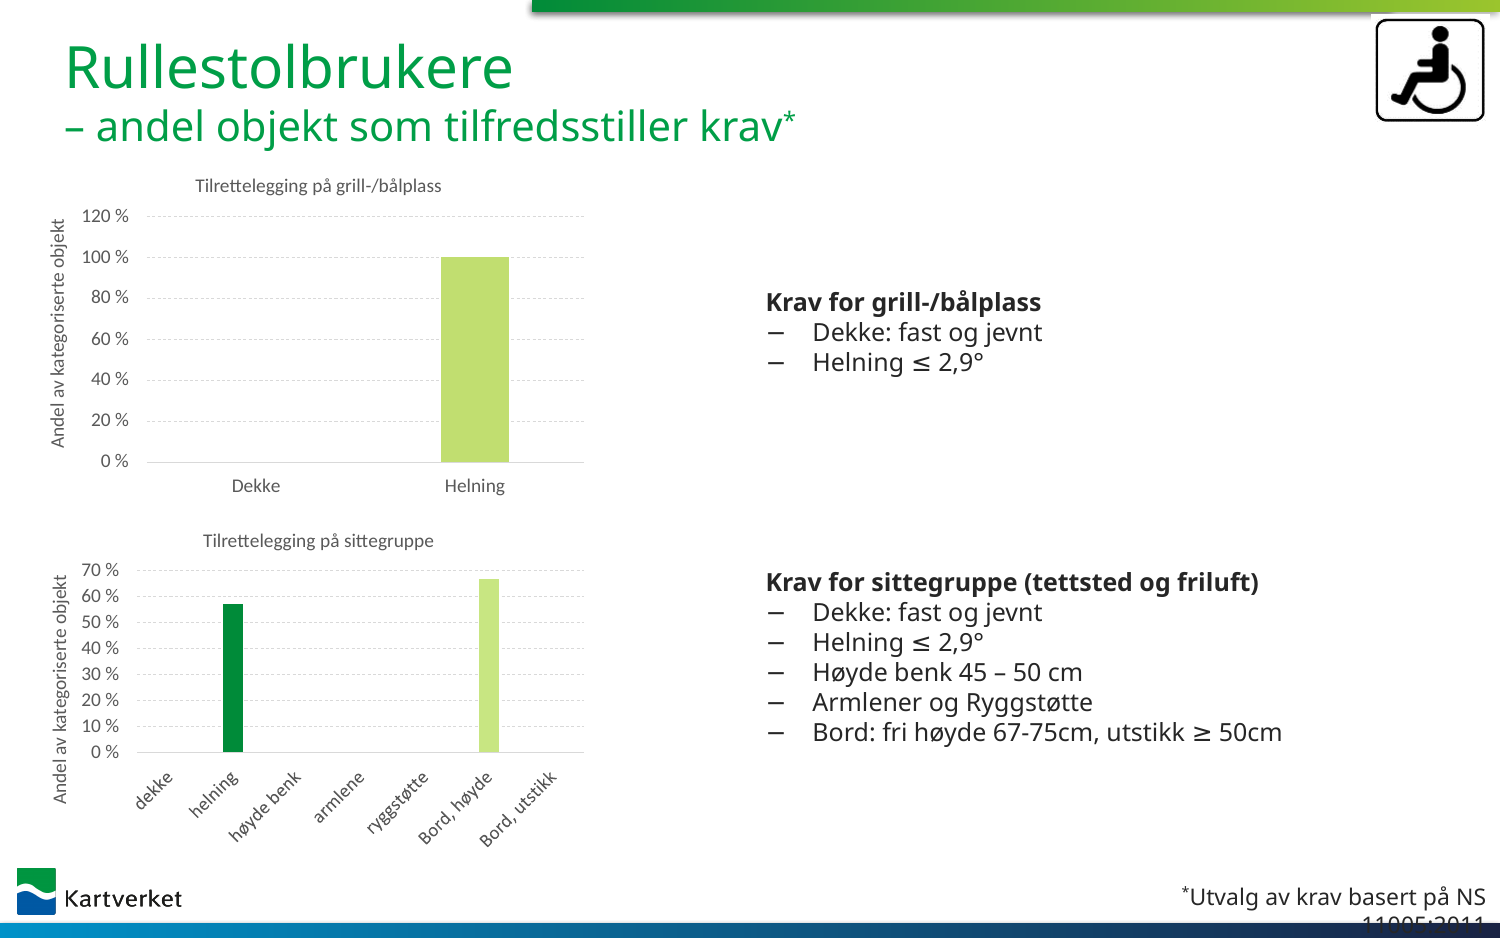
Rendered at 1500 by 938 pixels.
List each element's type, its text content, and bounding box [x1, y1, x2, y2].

text_box *Utvalg av krav basert på NS 11005:2011 [1068, 873, 1500, 938]
picture [1371, 13, 1491, 127]
text_box Rullestolbrukere – andel objekt som tilfredsstiller krav* [49, 14, 1431, 158]
picture [41, 520, 596, 859]
text_box Krav for sittegruppe (tettsted og friluft) Dekke: fast og jevnt Helning ≤ 2,9° Høyde benk 45 – 50 cm Armlener og Ryggstøtte Bord: fri høyde 67-75cm, utstikk ≥ 50cm [750, 559, 1500, 754]
text_box Krav for grill-/bålplass Dekke: fast og jevnt Helning ≤ 2,9° [750, 279, 1452, 384]
picture [41, 166, 596, 505]
